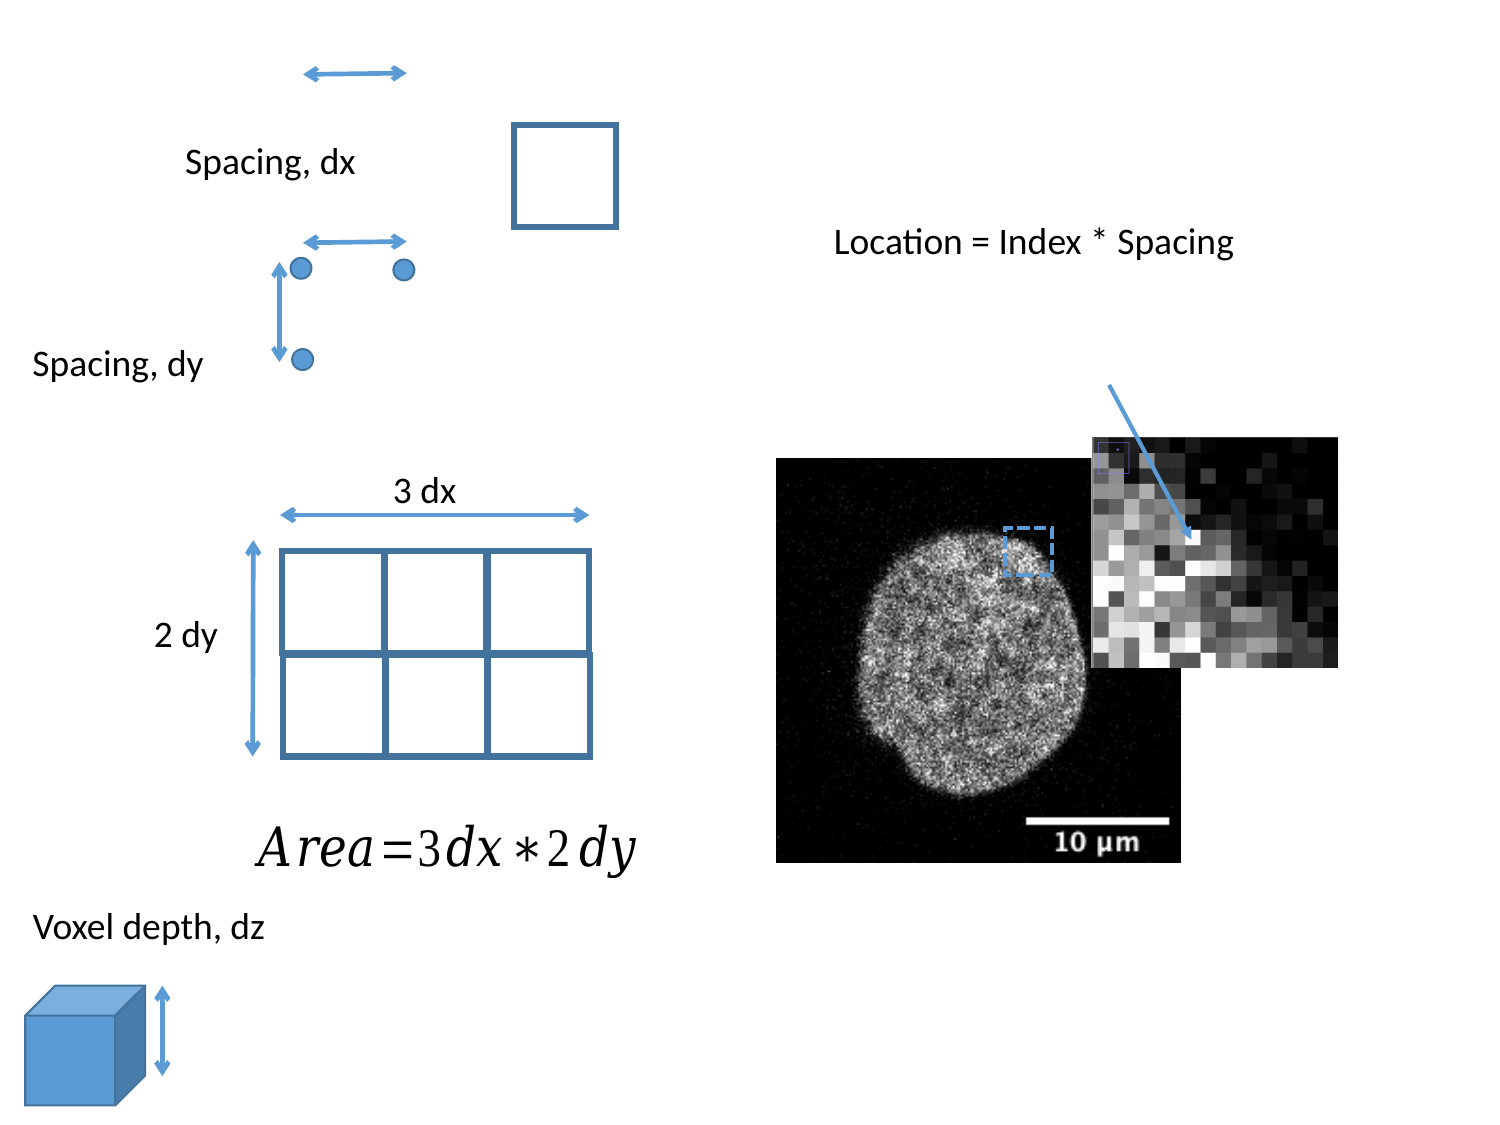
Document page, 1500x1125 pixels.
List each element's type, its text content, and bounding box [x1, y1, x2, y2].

text_box [513, 124, 617, 228]
text_box [392, 258, 416, 282]
text_box 3 dx [378, 458, 472, 514]
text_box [1109, 384, 1192, 540]
text_box Spacing, dx [170, 129, 371, 190]
text_box [291, 348, 315, 372]
text_box [487, 654, 591, 758]
text_box [384, 550, 486, 654]
text_box [281, 550, 384, 654]
text_box [289, 256, 313, 280]
text_box 2 dy [138, 602, 233, 662]
text_box [24, 984, 147, 1107]
text_box Voxel depth, dz [18, 894, 281, 955]
text_box [486, 550, 590, 654]
picture [776, 436, 1339, 864]
text_box Location = Index * Spacing [819, 209, 1250, 270]
text_box [282, 654, 385, 758]
text_box Spacing, dy [17, 331, 219, 392]
text_box [385, 654, 487, 758]
